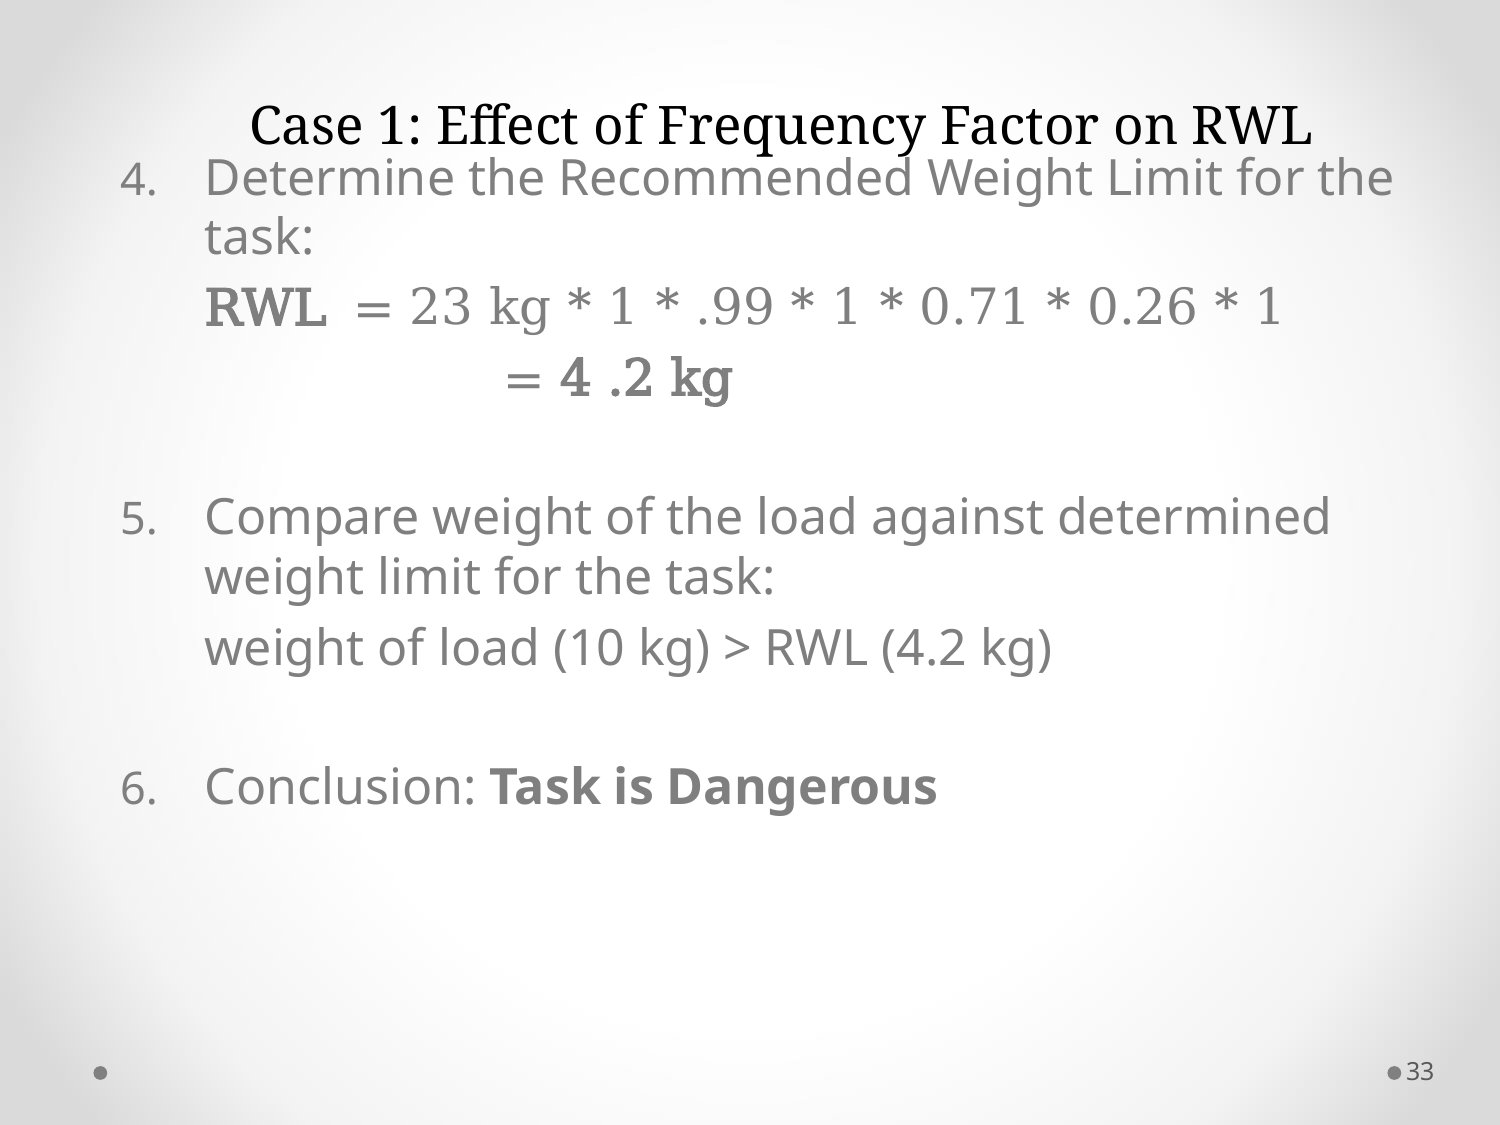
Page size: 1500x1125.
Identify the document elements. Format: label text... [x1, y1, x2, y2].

list Determine the Recommended Weight Limit for the task: RWL = 23 kg * 1 * .99 * 1 * 0.71 * 0.26 * 1 = 4 .2 kg Compare weight of the load against determined weight limit for the task: weight of load (10 kg) > RWL (4.2 kg) Conclusion: Task is Dangerous [87, 137, 1438, 1113]
picture [0, 0, 1500, 1125]
slide_number 33 [1401, 1042, 1494, 1103]
title Case 1: Effect of Frequency Factor on RWL [62, 62, 1500, 163]
